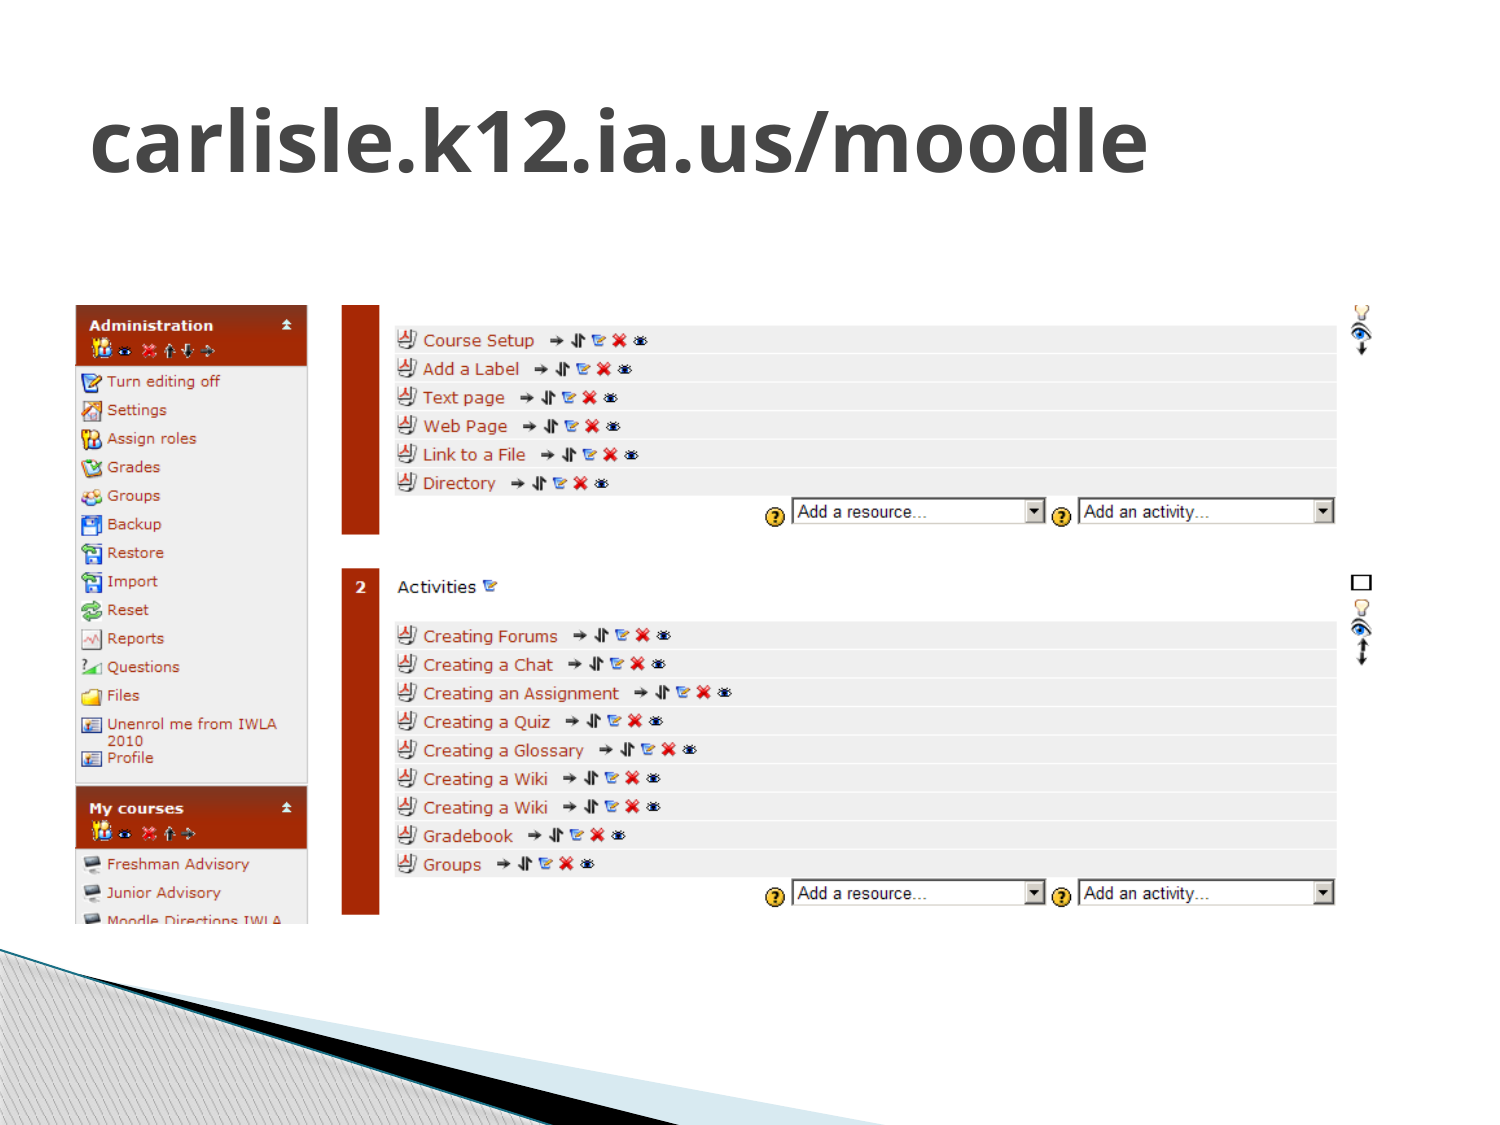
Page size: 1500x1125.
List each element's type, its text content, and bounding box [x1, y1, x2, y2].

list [74, 304, 1426, 924]
title carlisle.k12.ia.us/moodle [75, 45, 1425, 233]
